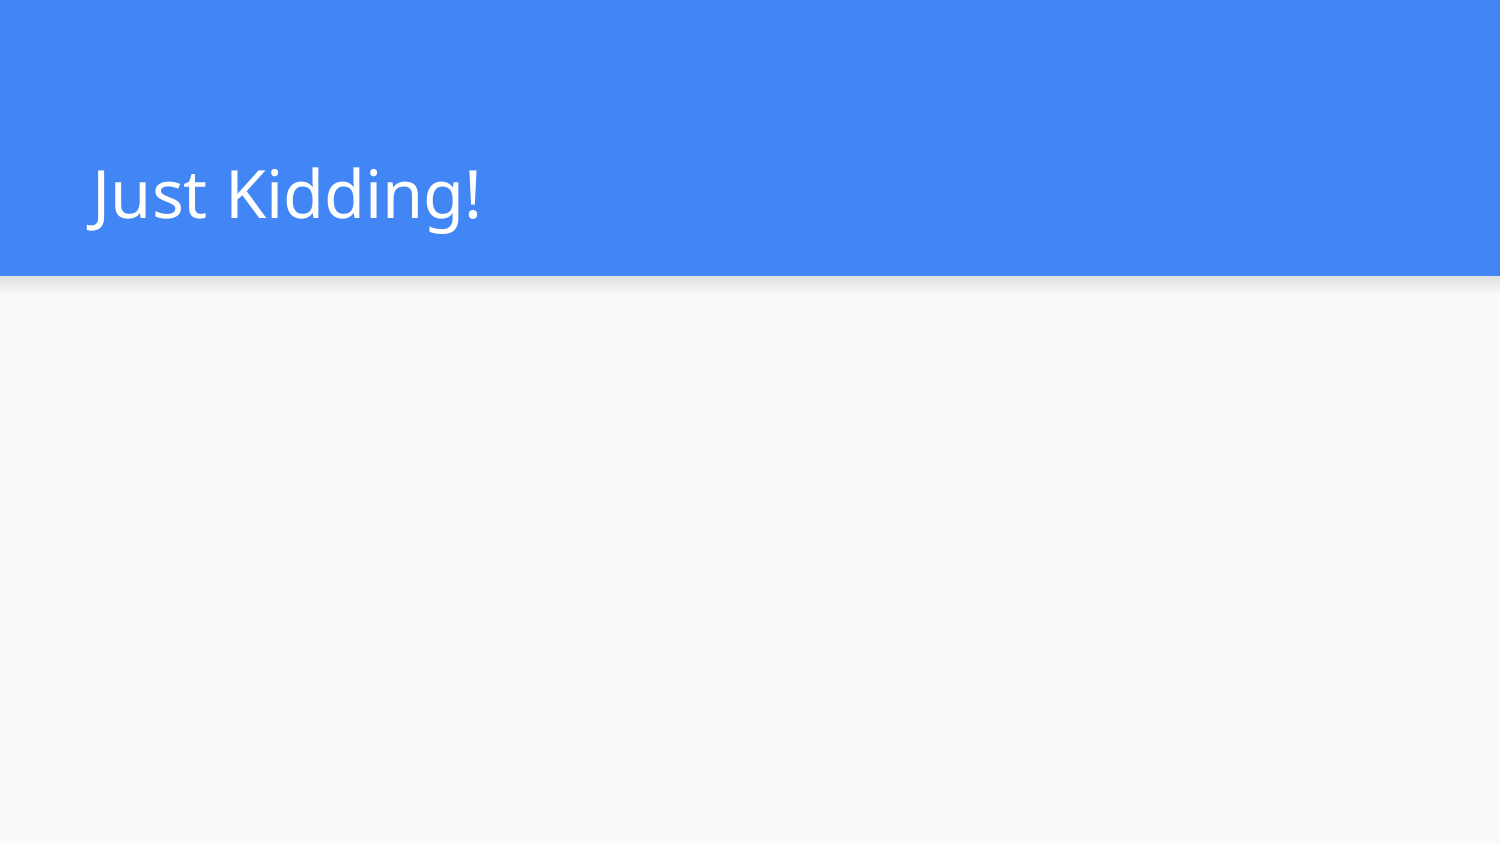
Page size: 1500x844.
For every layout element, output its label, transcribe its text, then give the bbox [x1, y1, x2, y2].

title Just Kidding! [77, 121, 1427, 248]
